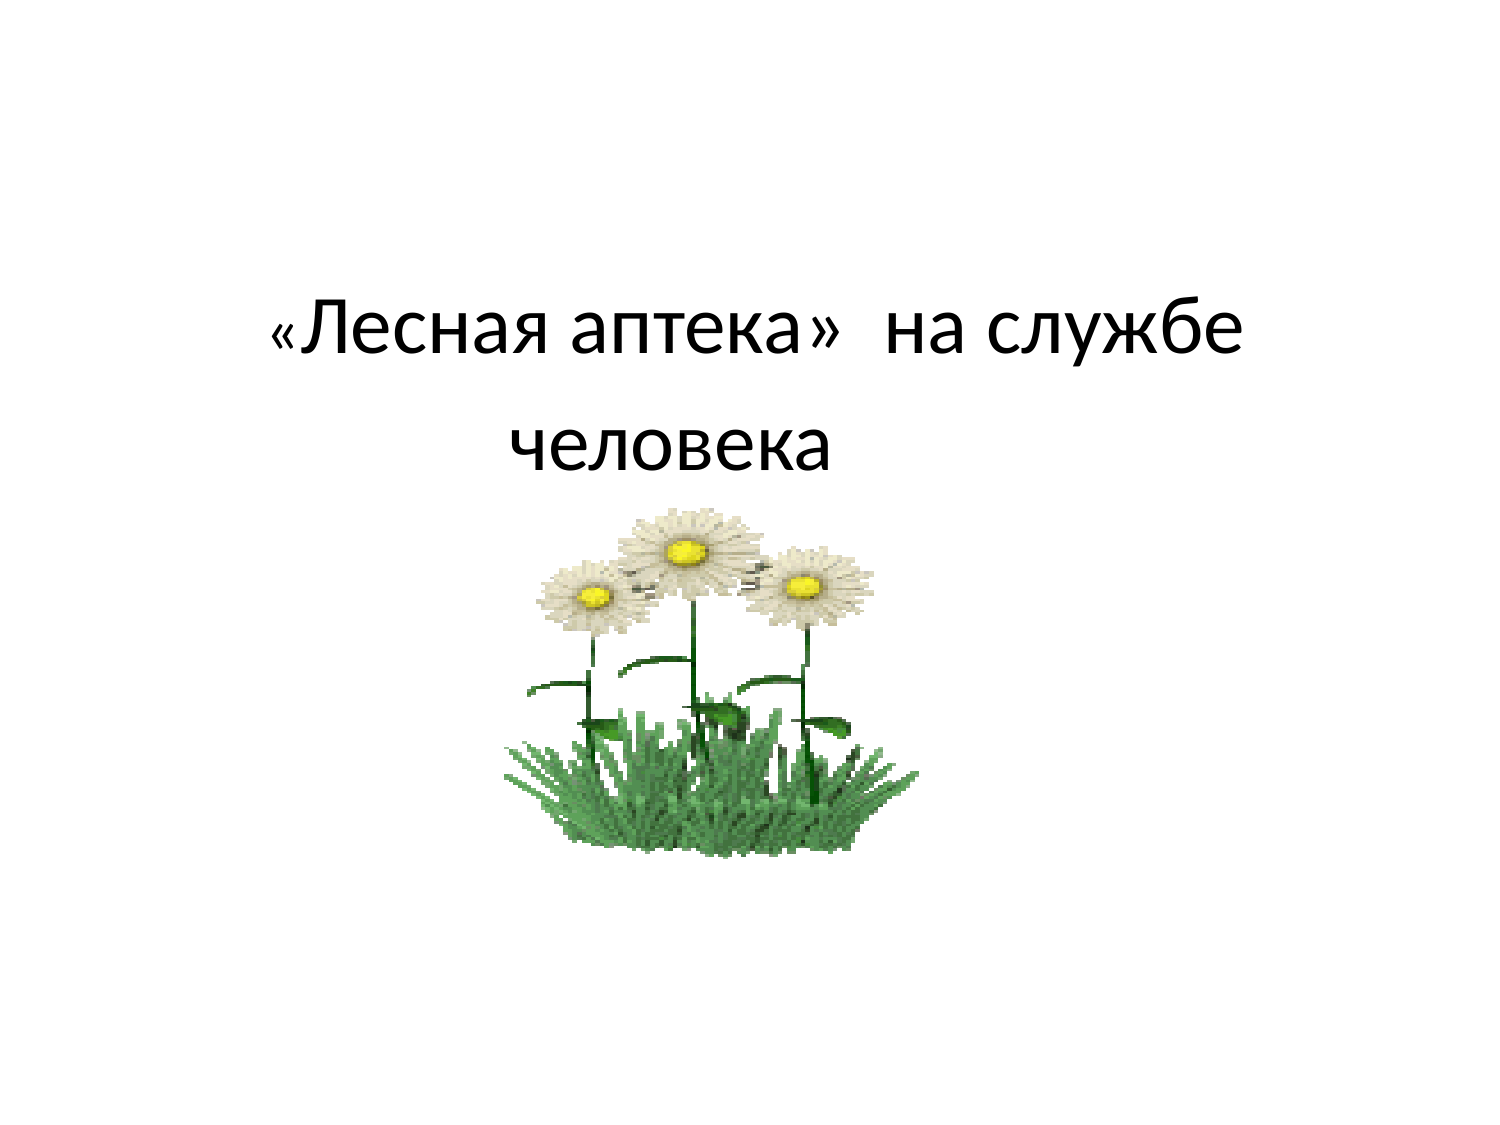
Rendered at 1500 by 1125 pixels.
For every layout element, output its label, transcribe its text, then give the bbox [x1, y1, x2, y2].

list «Лесная аптека» на службе человека [175, 262, 1350, 1005]
picture [468, 491, 938, 868]
